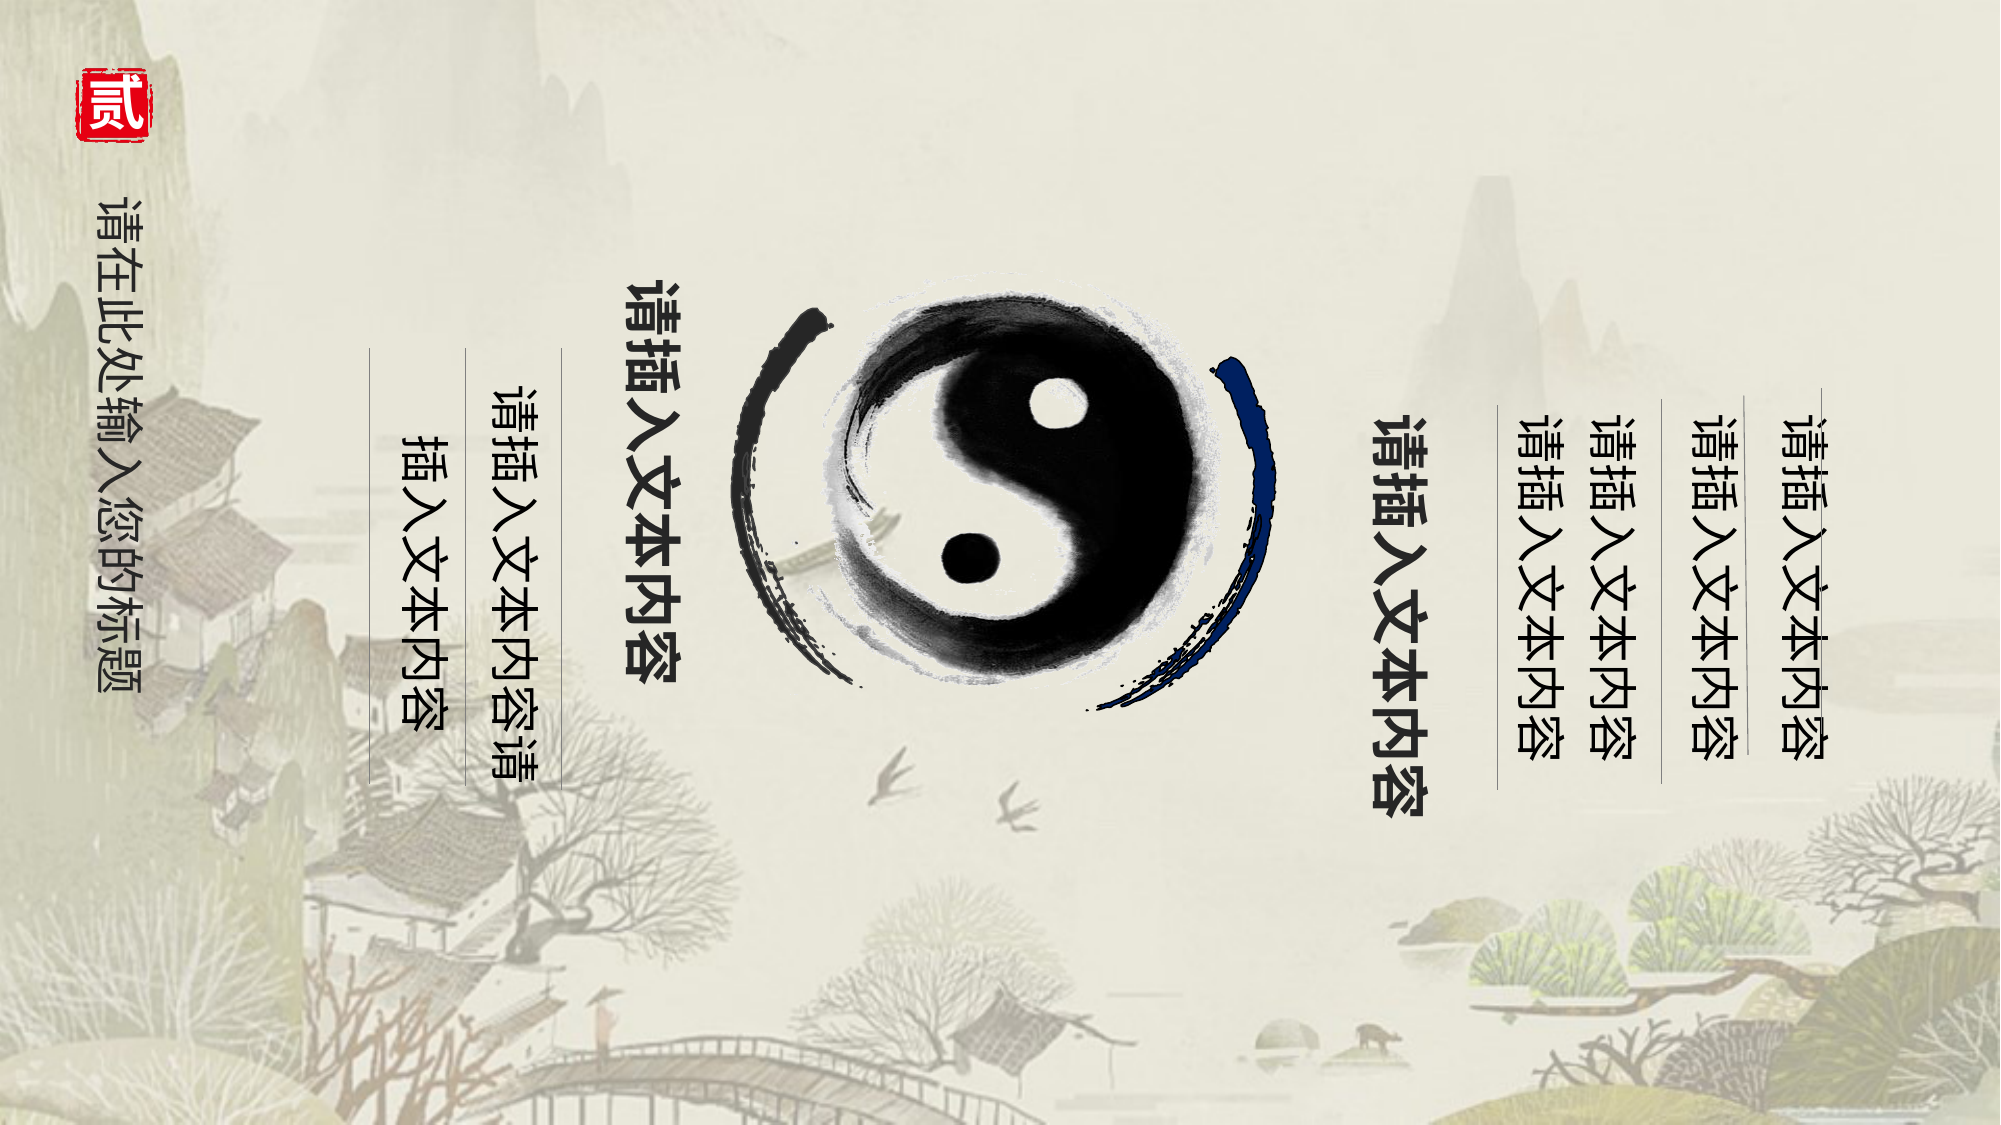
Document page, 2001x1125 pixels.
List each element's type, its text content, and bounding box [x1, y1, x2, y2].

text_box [601, 440, 983, 561]
text_box 请插入文本内容 [595, 271, 715, 695]
picture [0, 0, 2000, 1125]
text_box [1013, 488, 1395, 609]
text_box 请插入文本内容 [1343, 405, 1425, 829]
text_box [1425, 304, 1874, 873]
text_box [311, 348, 585, 814]
